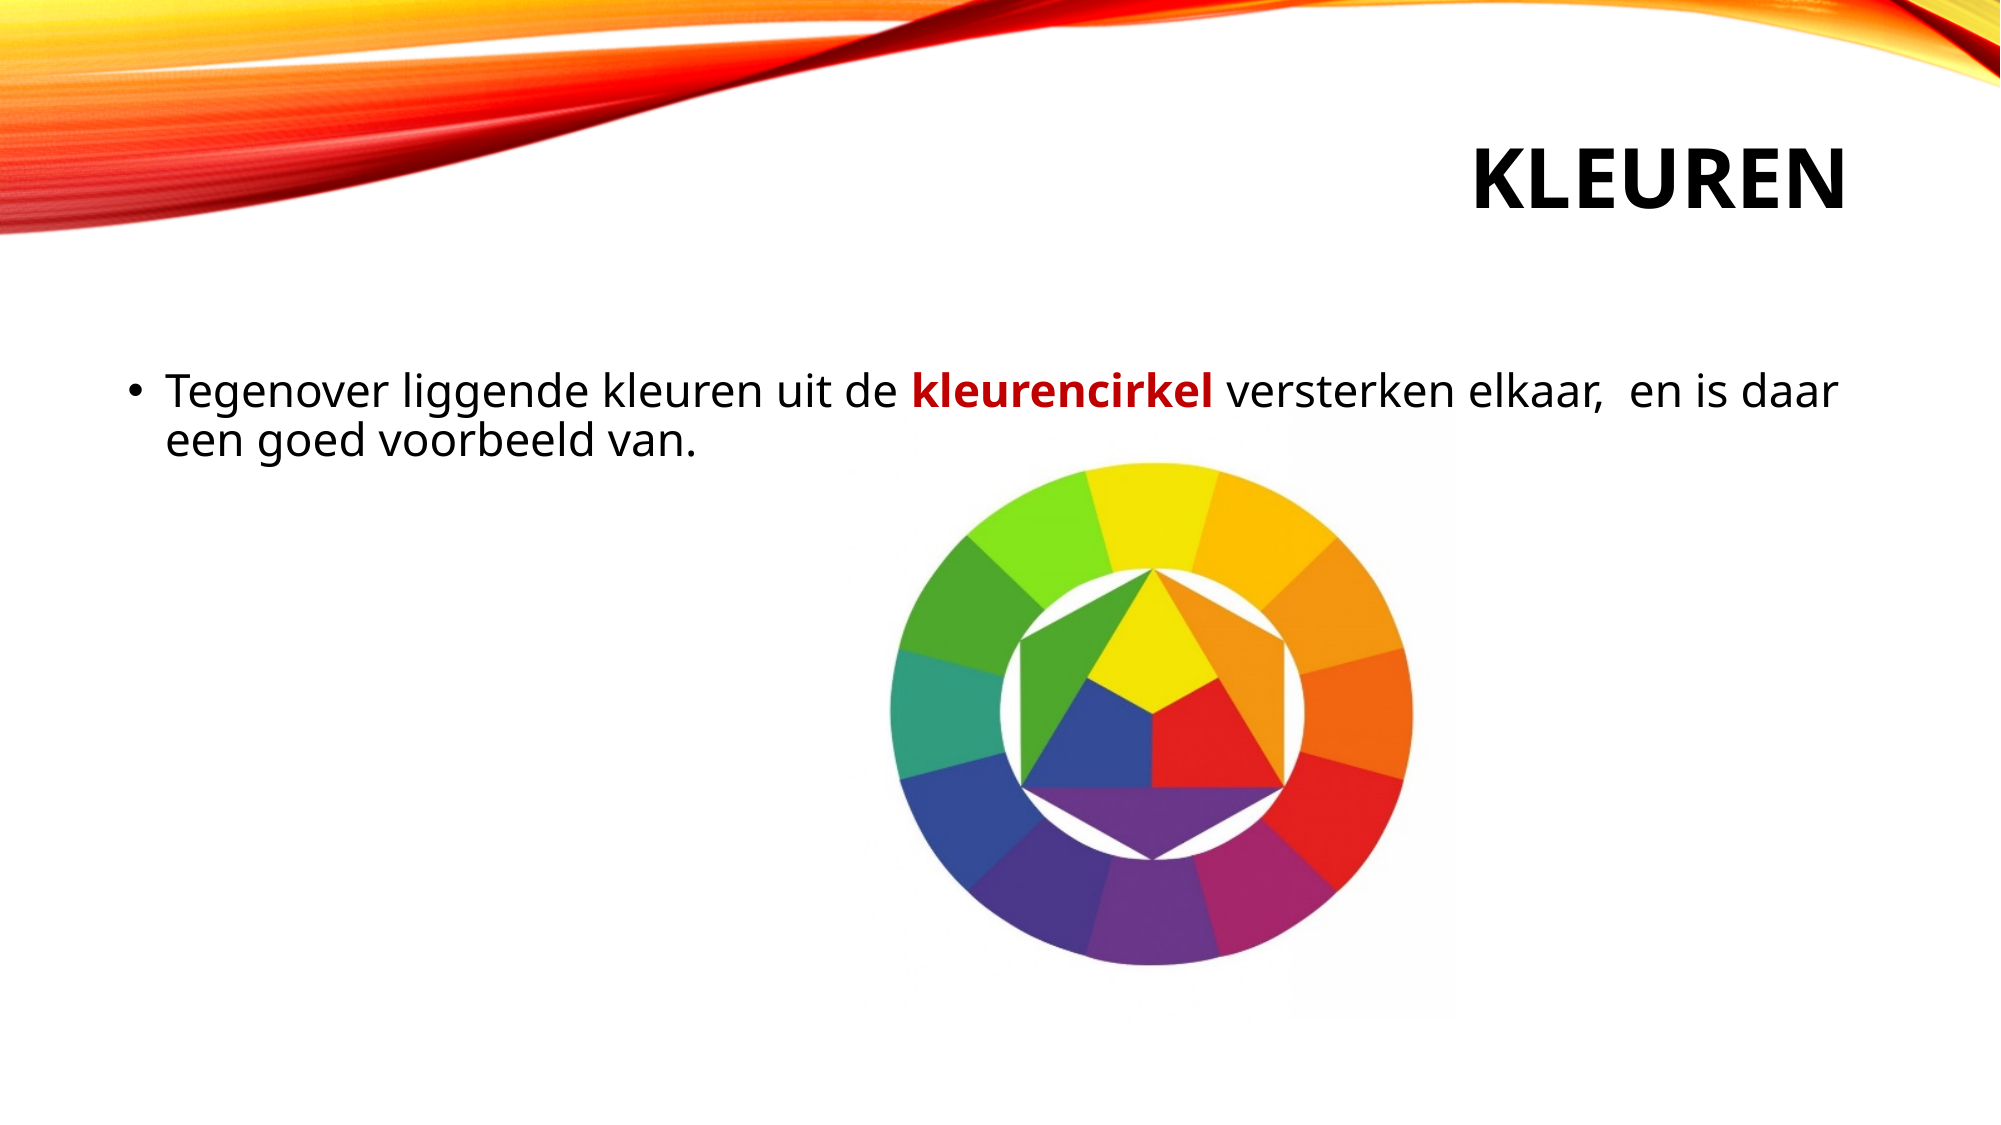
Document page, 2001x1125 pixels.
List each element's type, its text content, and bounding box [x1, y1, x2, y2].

list Tegenover liggende kleuren uit de kleurencirkel versterken elkaar, en is daar een goed voorbeeld van. [112, 360, 1888, 1021]
picture [0, 0, 2000, 237]
picture [846, 408, 1456, 1021]
title Kleuren [474, 125, 1888, 338]
